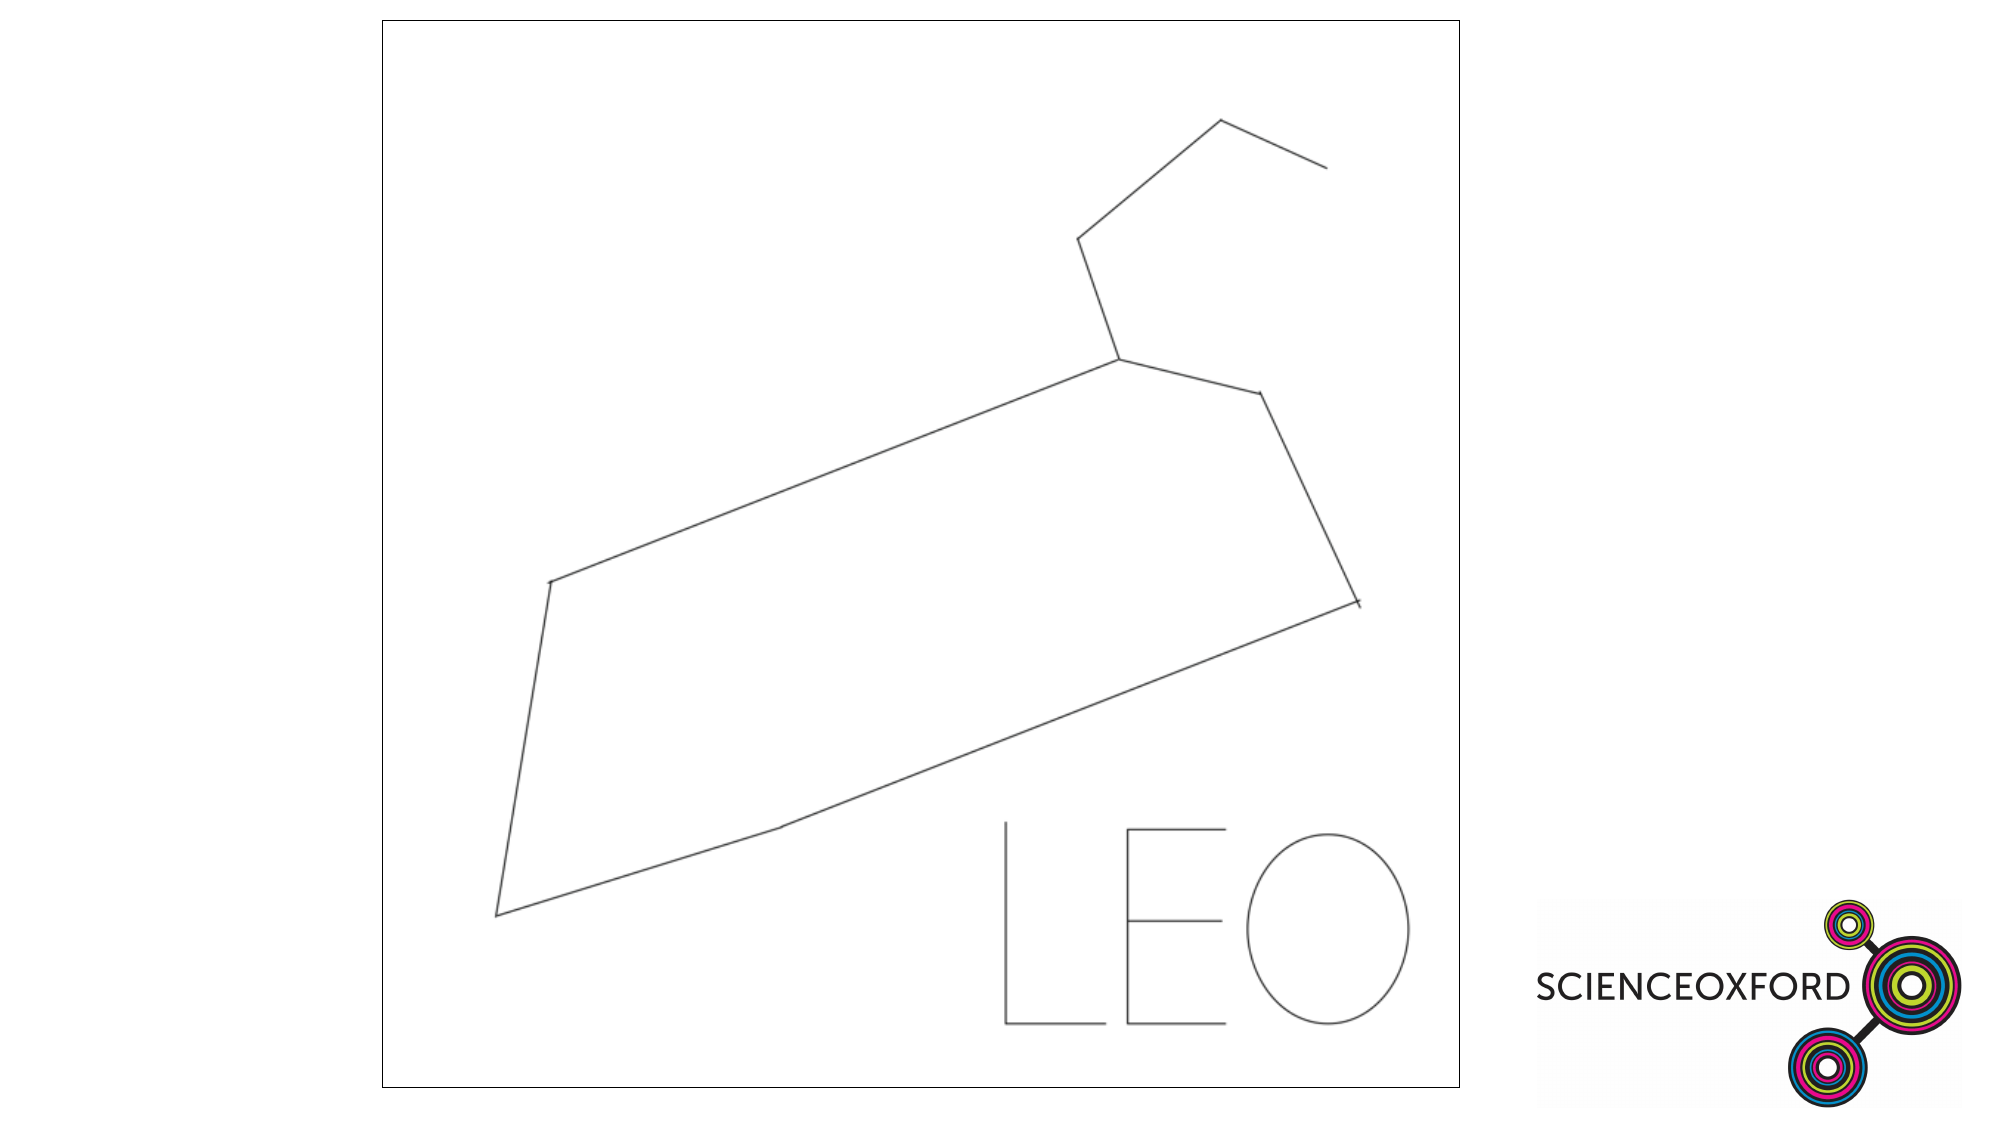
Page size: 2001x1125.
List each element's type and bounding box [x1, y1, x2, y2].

picture [382, 19, 1460, 1088]
picture [1537, 899, 1962, 1108]
